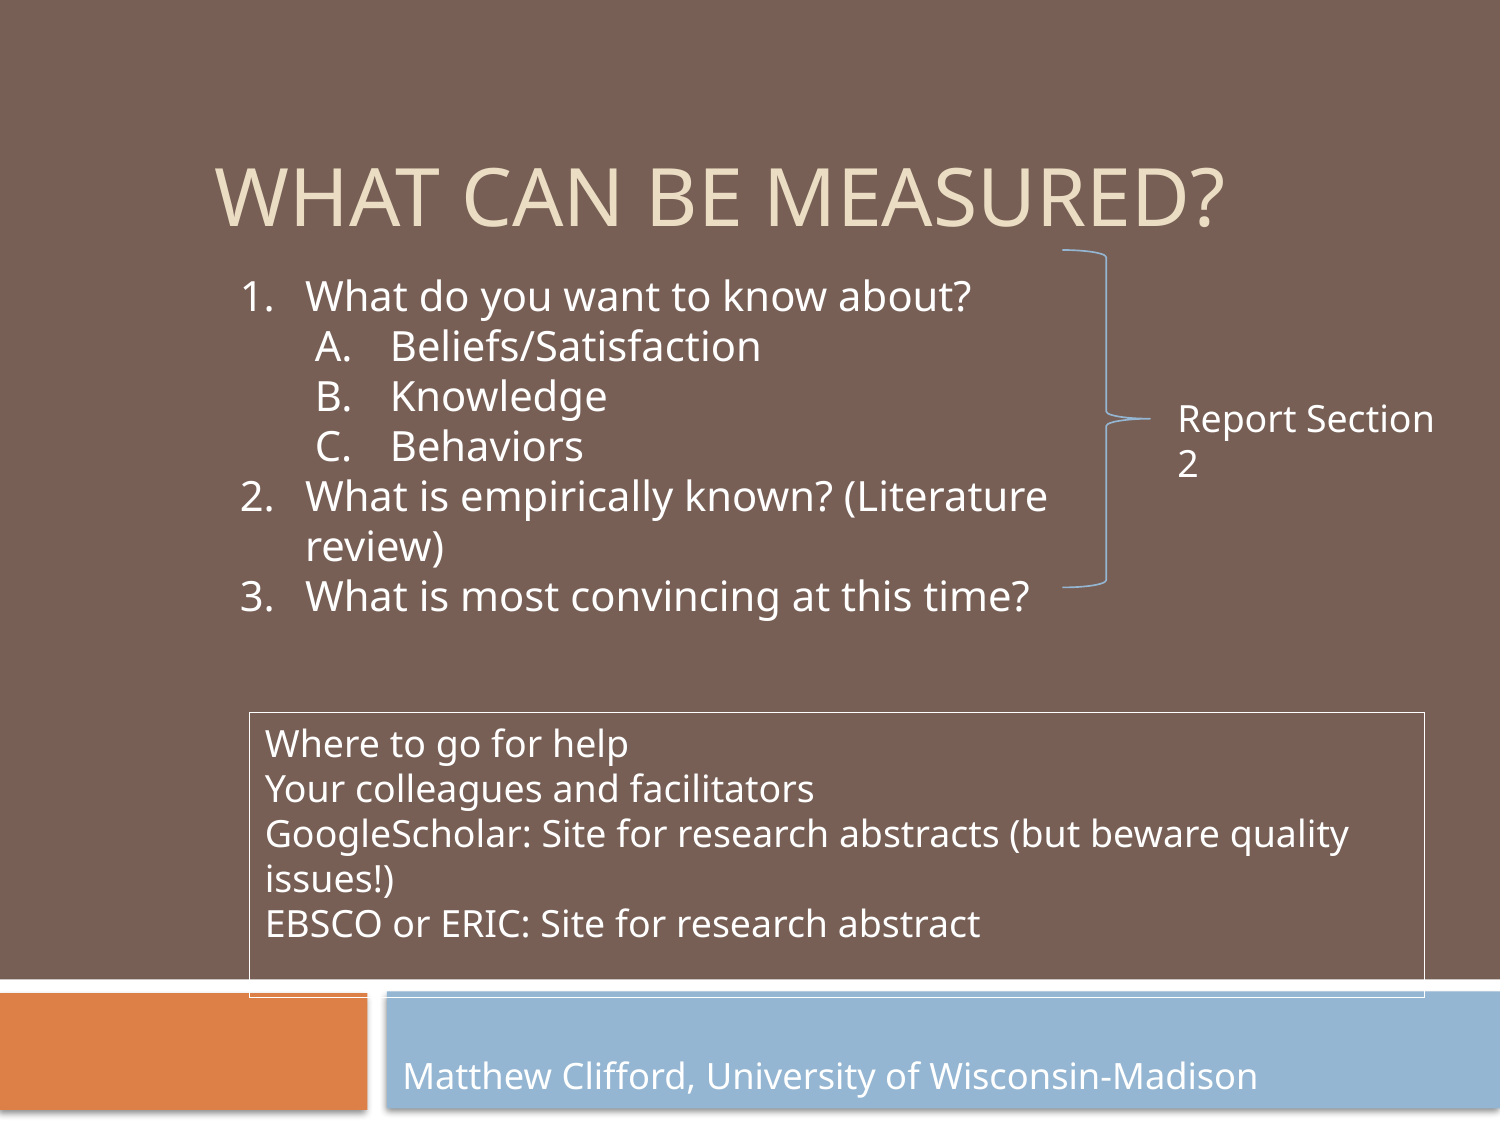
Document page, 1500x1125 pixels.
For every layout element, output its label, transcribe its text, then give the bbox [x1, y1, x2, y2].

text_box Where to go for help Your colleagues and facilitators GoogleScholar: Site for research abstracts (but beware quality issues!) EBSCO or ERIC: Site for research abstract [249, 712, 1425, 998]
text_box [1062, 249, 1151, 589]
text_box Report Section 2 [1162, 387, 1463, 493]
subtitle Matthew Clifford, University of Wisconsin-Madison [387, 992, 1488, 1105]
text_box What do you want to know about? Beliefs/Satisfaction Knowledge Behaviors What is empirically known? (Literature review) What is most convincing at this time? [224, 262, 1200, 678]
title What can be Measured? [200, 112, 1263, 250]
